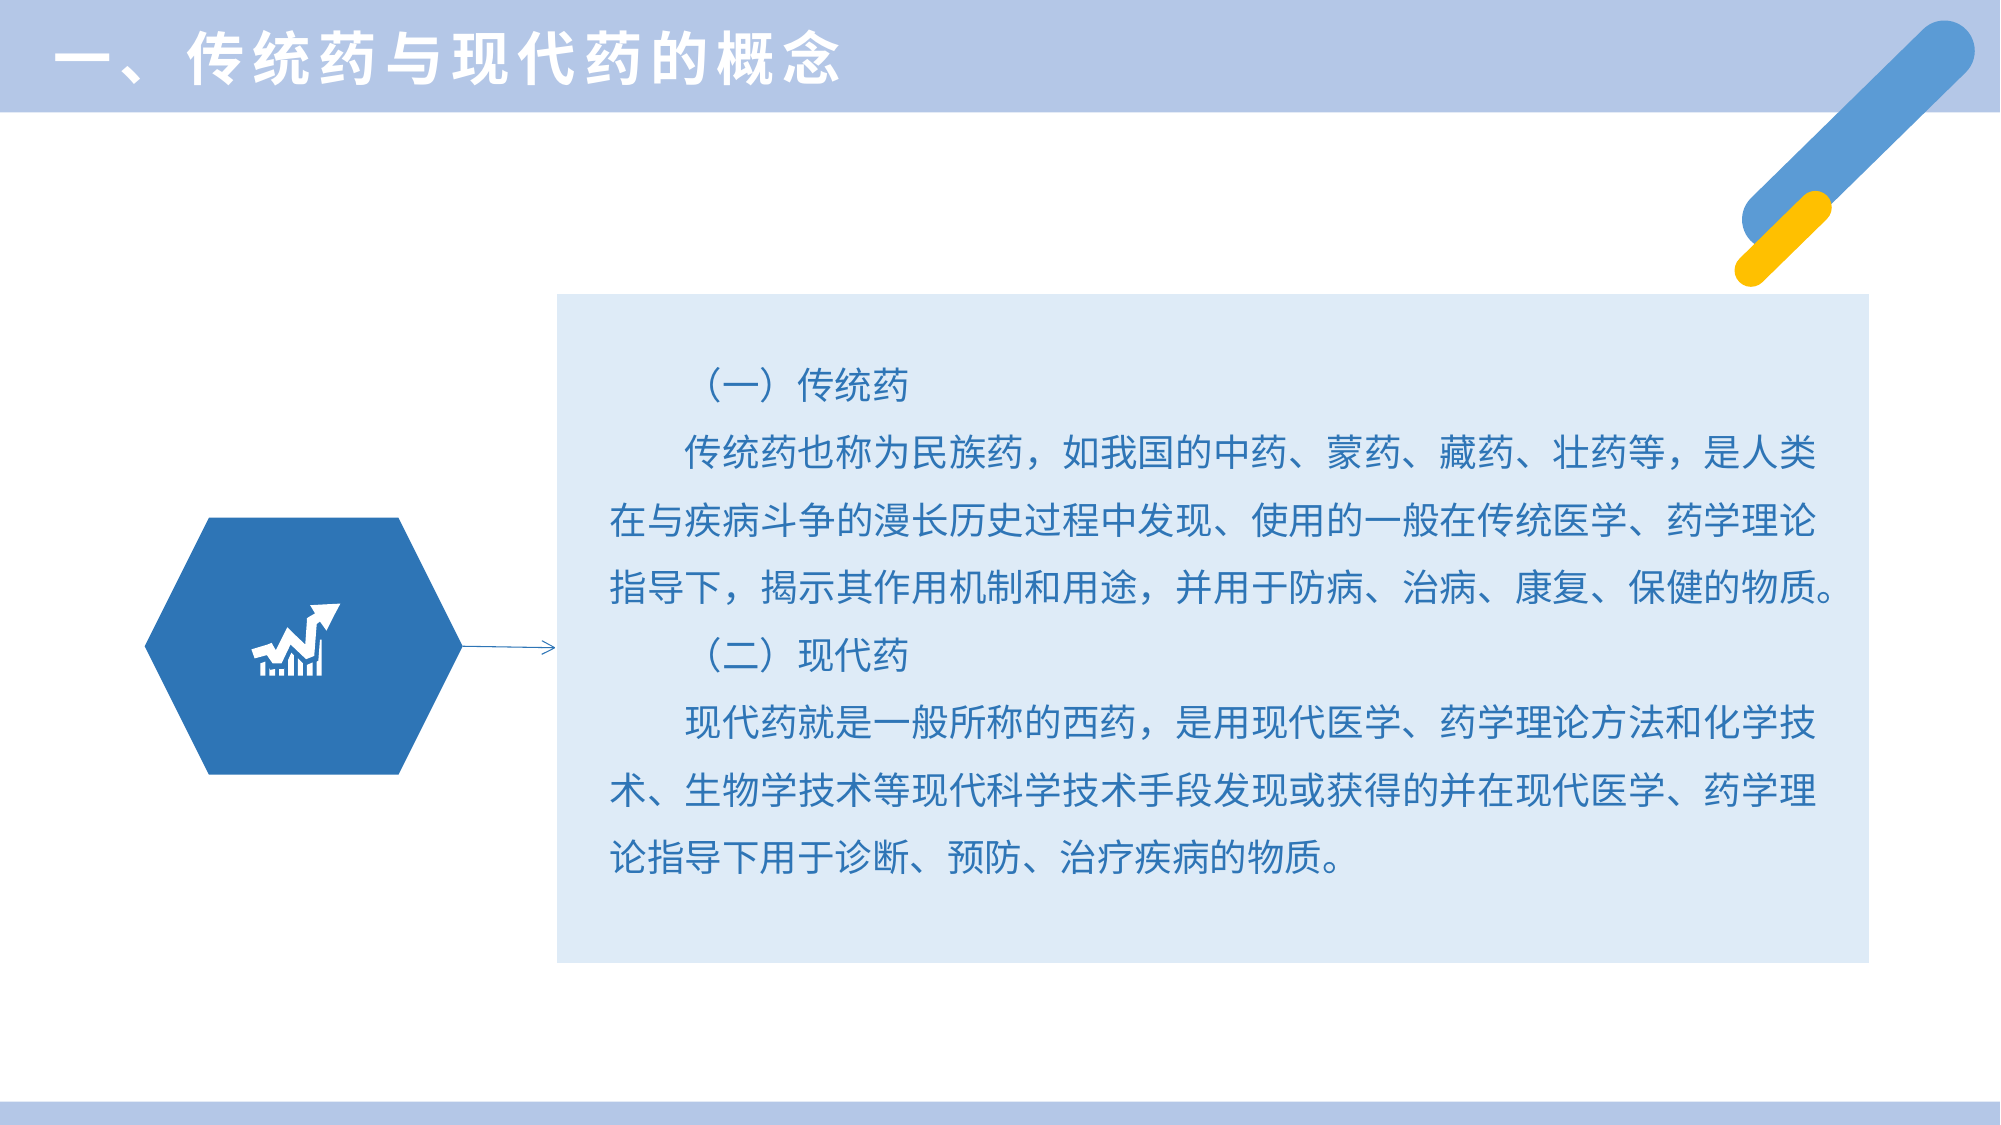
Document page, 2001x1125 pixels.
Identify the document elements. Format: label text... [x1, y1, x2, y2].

text_box （一）传统药 传统药也称为民族药，如我国的中药、蒙药、藏药、壮药等，是人类在与疾病斗争的漫长历史过程中发现、使用的一般在传统医学、药学理论指导下，揭示其作用机制和用途，并用于防病、治病、康复、保健的物质。 （二）现代药 现代药就是一般所称的西药，是用现代医学、药学理论方法和化学技术、生物学技术等现代科学技术手段发现或获得的并在现代医学、药学理论指导下用于诊断、预防、治疗疾病的物质。 [594, 331, 1832, 887]
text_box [1678, 116, 2000, 185]
text_box [288, 652, 294, 676]
text_box [269, 668, 276, 676]
text_box [316, 639, 322, 676]
text_box [279, 668, 285, 676]
text_box [251, 603, 341, 664]
text_box 一、传统药与现代药的概念 [41, 16, 854, 98]
text_box [306, 662, 313, 676]
text_box [555, 292, 1872, 965]
text_box [297, 658, 303, 676]
text_box [260, 661, 266, 676]
text_box [143, 516, 464, 776]
